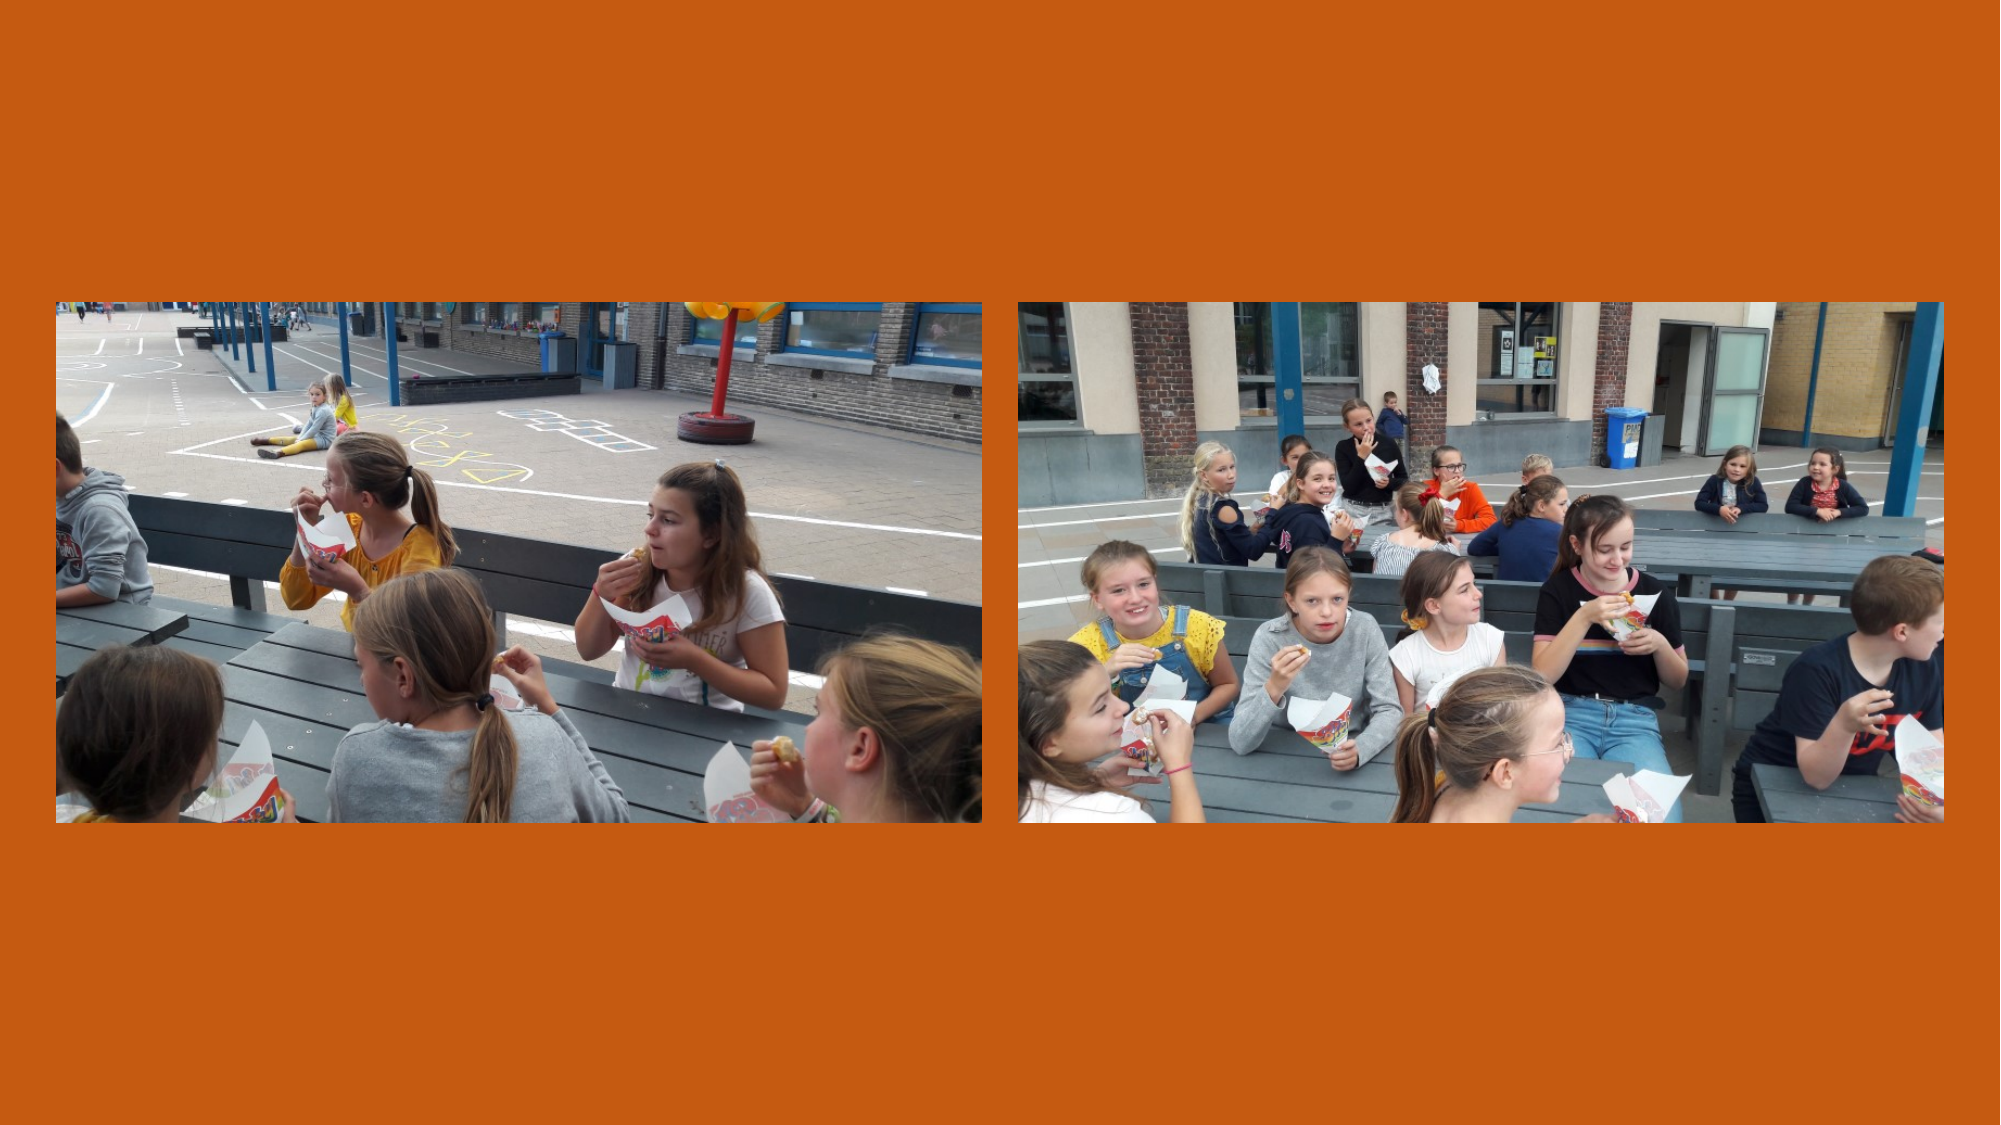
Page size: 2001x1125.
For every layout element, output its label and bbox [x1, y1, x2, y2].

picture [56, 302, 982, 823]
picture [1018, 302, 1944, 823]
